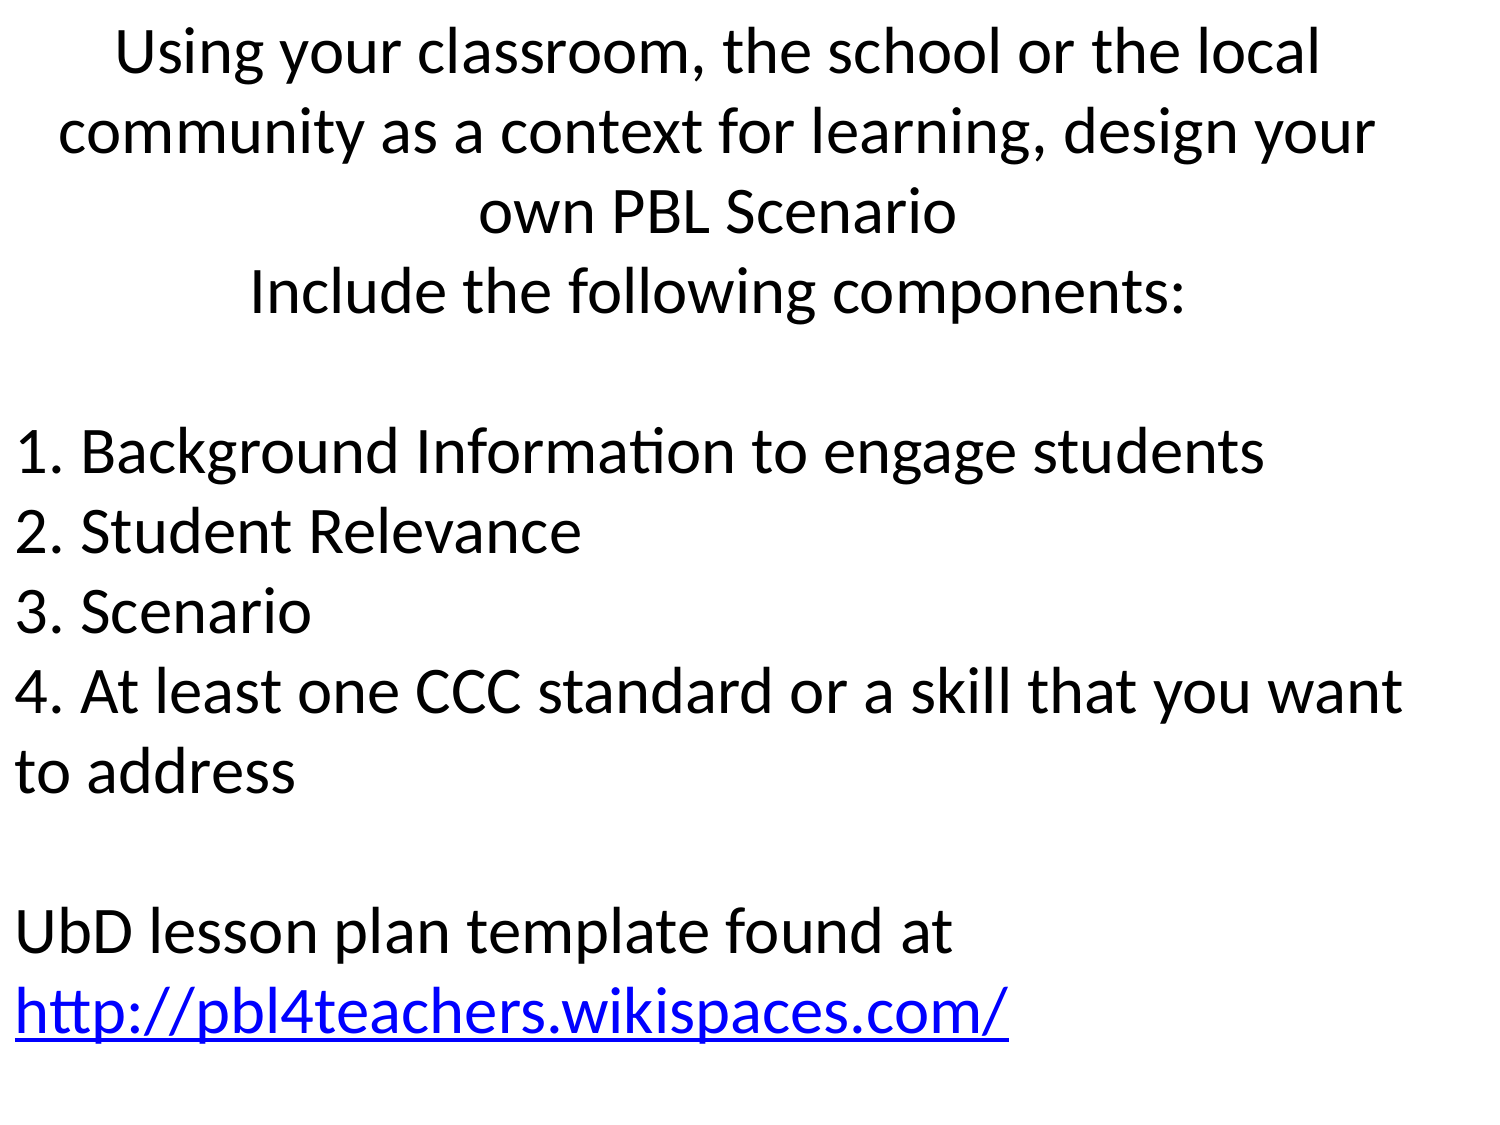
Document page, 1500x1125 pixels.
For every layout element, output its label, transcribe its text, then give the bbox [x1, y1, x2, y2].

text_box Using your classroom, the school or the local community as a context for learning, design your own PBL Scenario Include the following components: 1. Background Information to engage students 2. Student Relevance 3. Scenario 4. At least one CCC standard or a skill that you want to address UbD lesson plan template found at http://pbl4teachers.wikispaces.com/ [0, 0, 1438, 1055]
